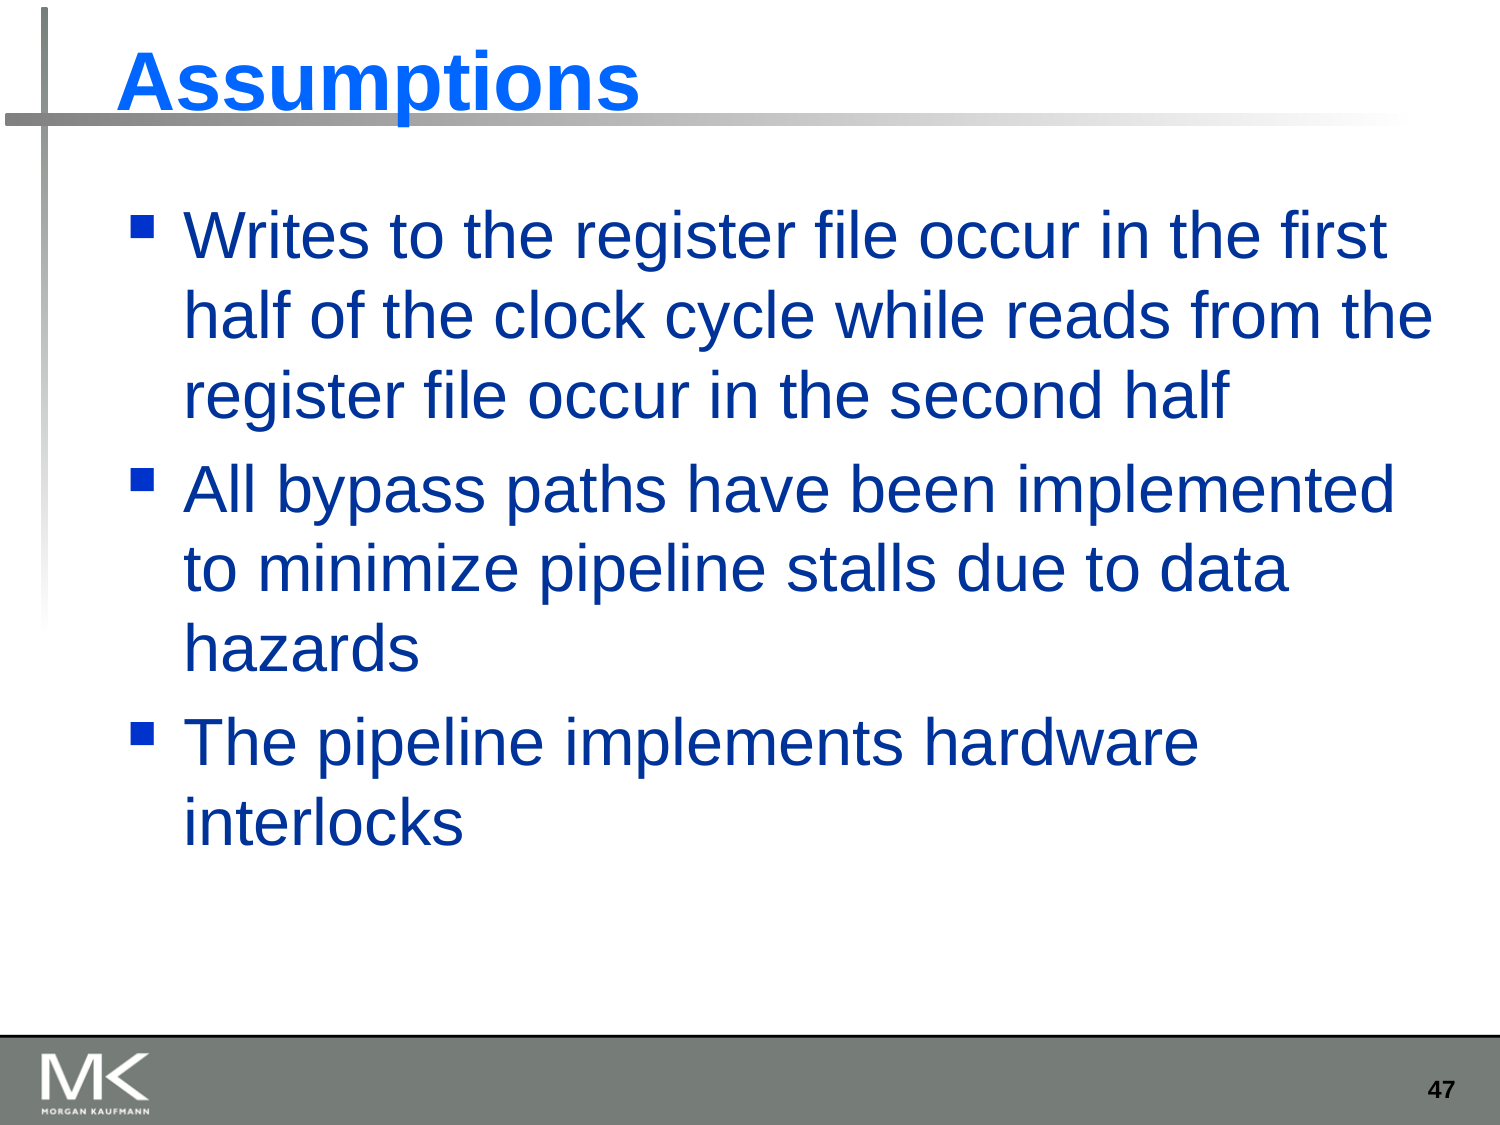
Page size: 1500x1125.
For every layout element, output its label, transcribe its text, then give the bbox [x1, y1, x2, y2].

picture [29, 1046, 160, 1123]
title Assumptions [100, 18, 1460, 135]
list Writes to the register file occur in the first half of the clock cycle while reads from the register file occur in the second half All bypass paths have been implemented to minimize pipeline stalls due to data hazards The pipeline implements hardware interlocks [111, 184, 1470, 1024]
